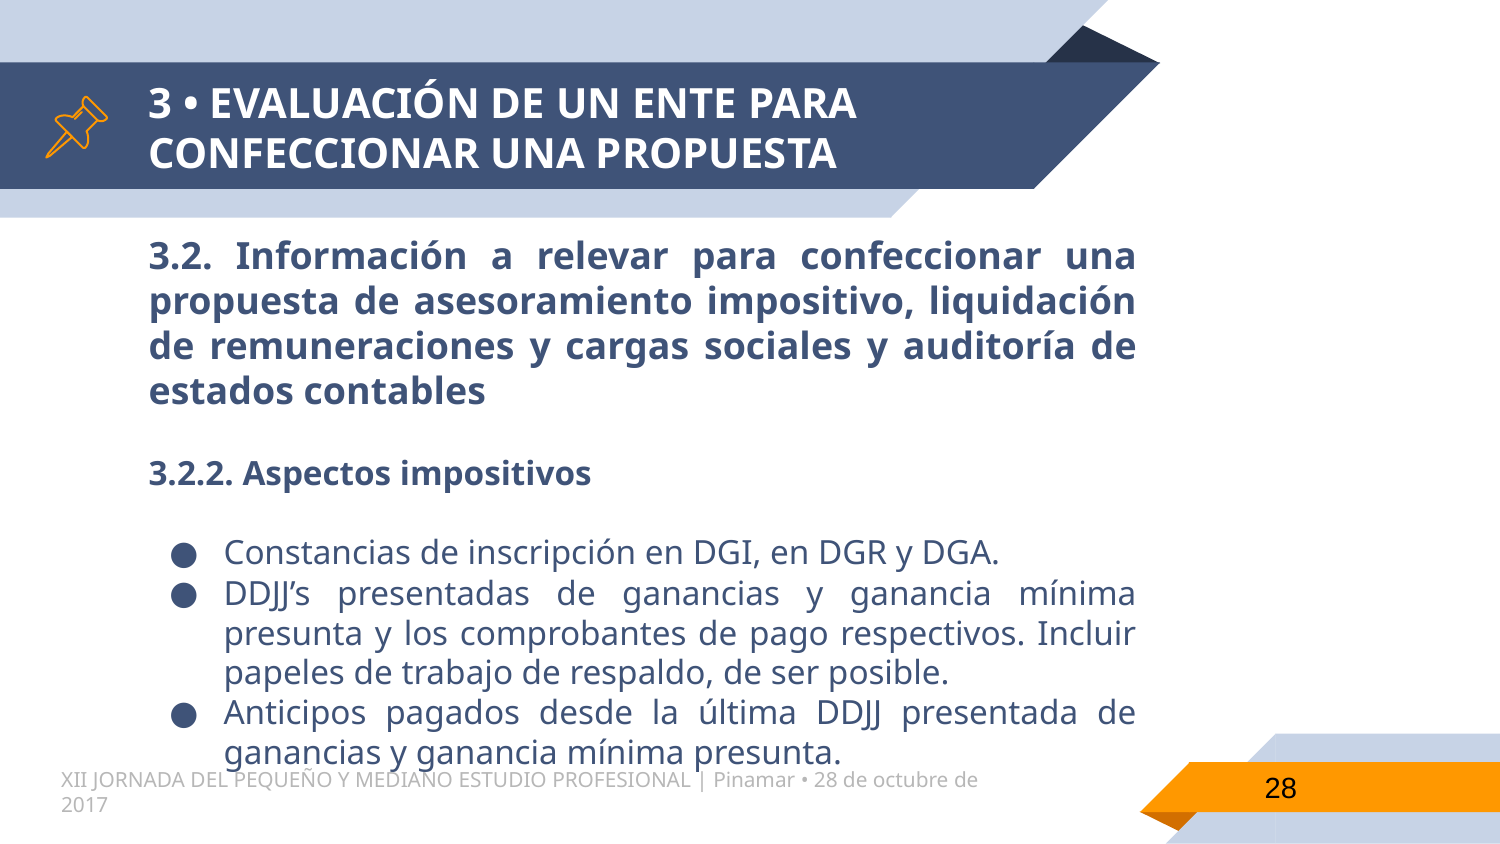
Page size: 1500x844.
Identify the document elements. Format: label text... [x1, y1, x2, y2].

text_box 3.2. Información a relevar para confeccionar una propuesta de asesoramiento impositivo, liquidación de remuneraciones y cargas sociales y auditoría de estados contables 3.2.2. Aspectos impositivos Constancias de inscripción en DGI, en DGR y DGA. DDJJ’s presentadas de ganancias y ganancia mínima presunta y los comprobantes de pago respectivos. Incluir papeles de trabajo de respaldo, de ser posible. Anticipos pagados desde la última DDJJ presentada de ganancias y ganancia mínima presunta. [133, 217, 1153, 791]
title 3 • EVALUACIÓN DE UN ENTE PARA CONFECCIONAR UNA PROPUESTA [133, 64, 1101, 190]
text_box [46, 96, 108, 158]
slide_number 28 [1249, 760, 1494, 813]
